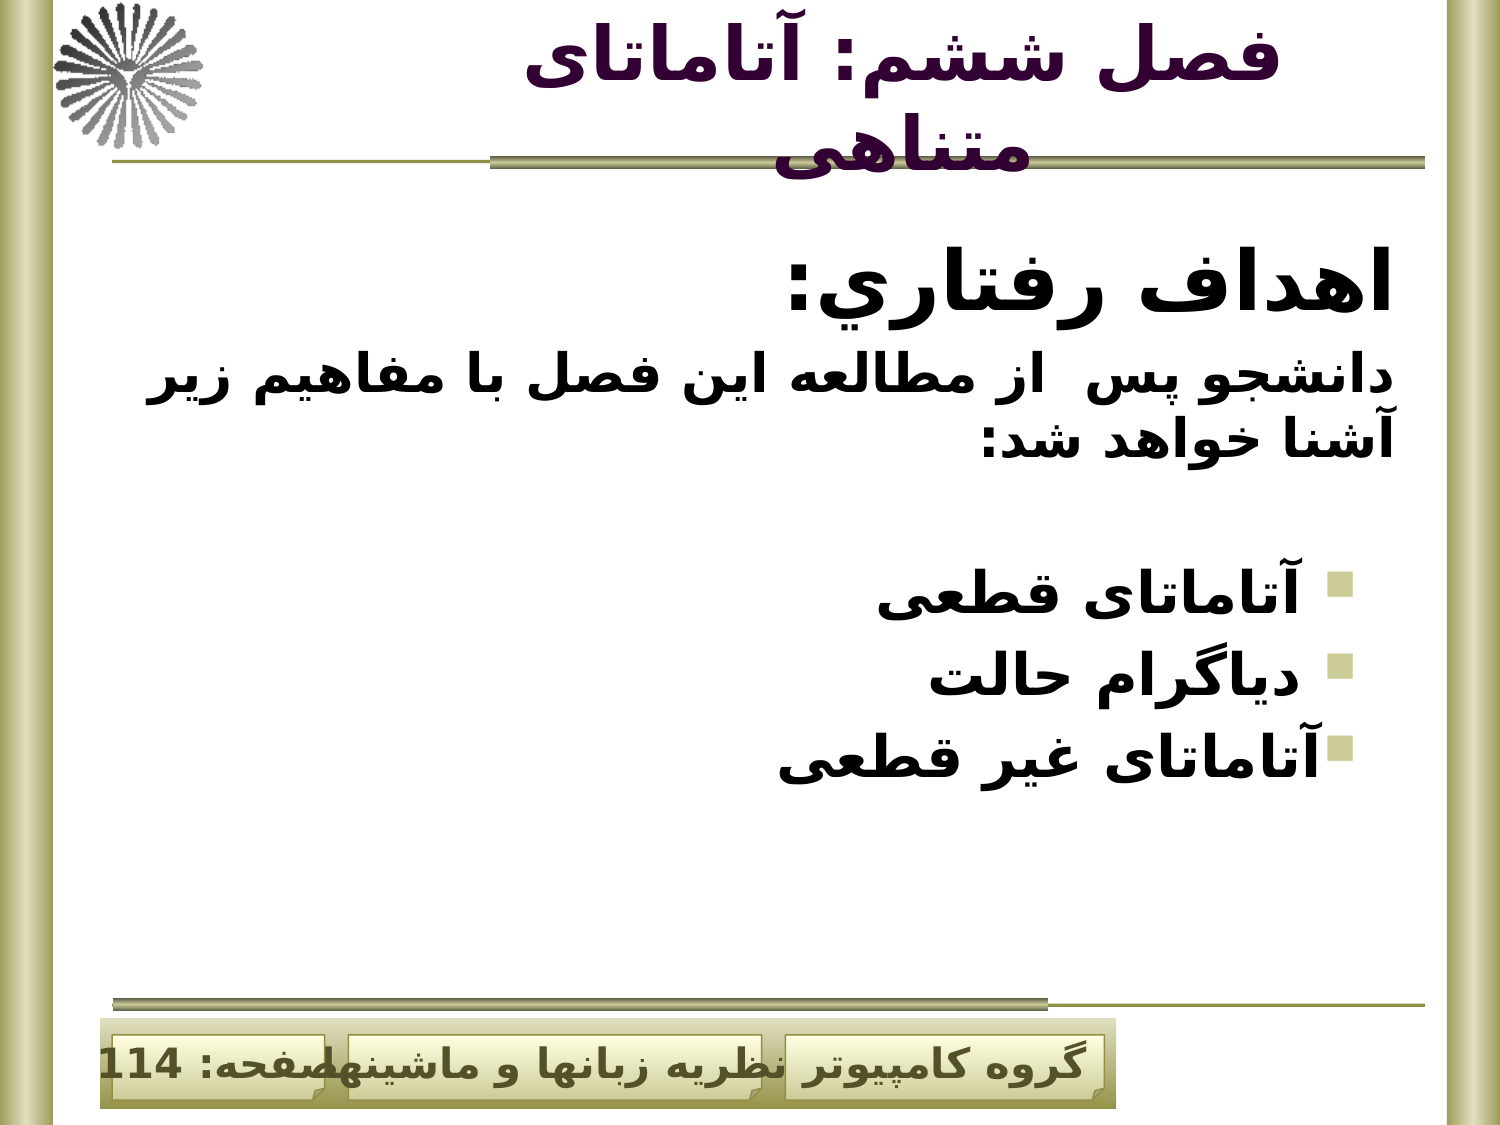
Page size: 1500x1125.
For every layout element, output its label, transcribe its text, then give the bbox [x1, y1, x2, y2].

text_box فصل ششم: آتاماتای متناهی [383, 30, 1424, 161]
text_box اهداف رفتاري: دانشجو پس از مطالعه اين فصل با مفاهيم زير آشنا خواهد شد: آتاماتای قطعی دیاگرام حالت آتاماتای غیر قطعی [88, 219, 1412, 917]
